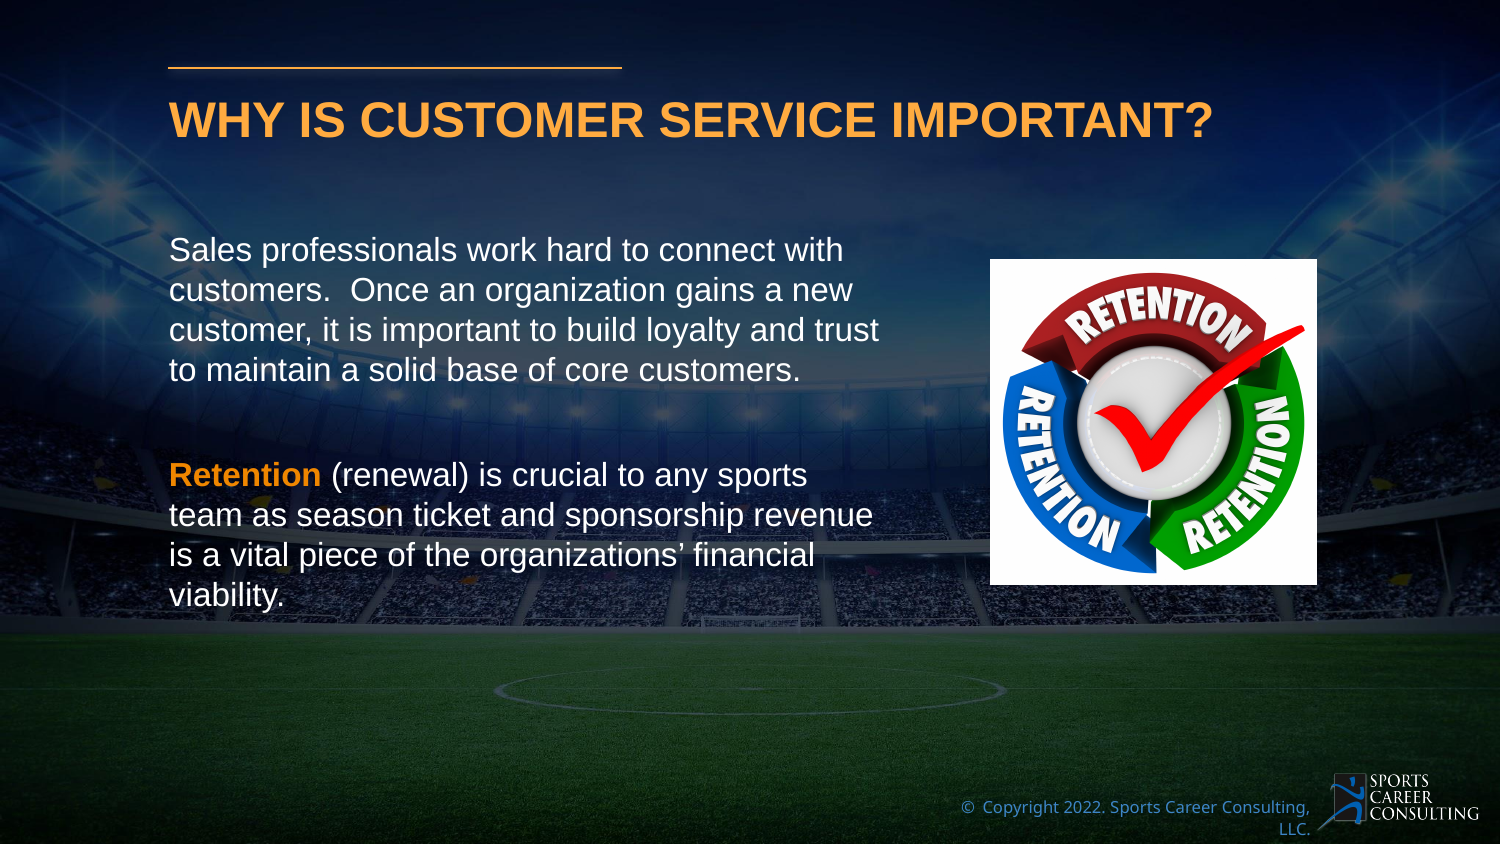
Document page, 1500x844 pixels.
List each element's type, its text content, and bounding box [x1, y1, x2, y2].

list Sales professionals work hard to connect with customers. Once an organization gains a new customer, it is important to build loyalty and trust to maintain a solid base of core customers. Retention (renewal) is crucial to any sports team as season ticket and sponsorship revenue is a vital piece of the organizations’ financial viability. [153, 213, 898, 713]
title WHY IS CUSTOMER SERVICE IMPORTANT? [153, 72, 1252, 228]
picture [0, 0, 1500, 844]
text_box © Copyright 2022. Sports Career Consulting, LLC. [914, 769, 1326, 844]
